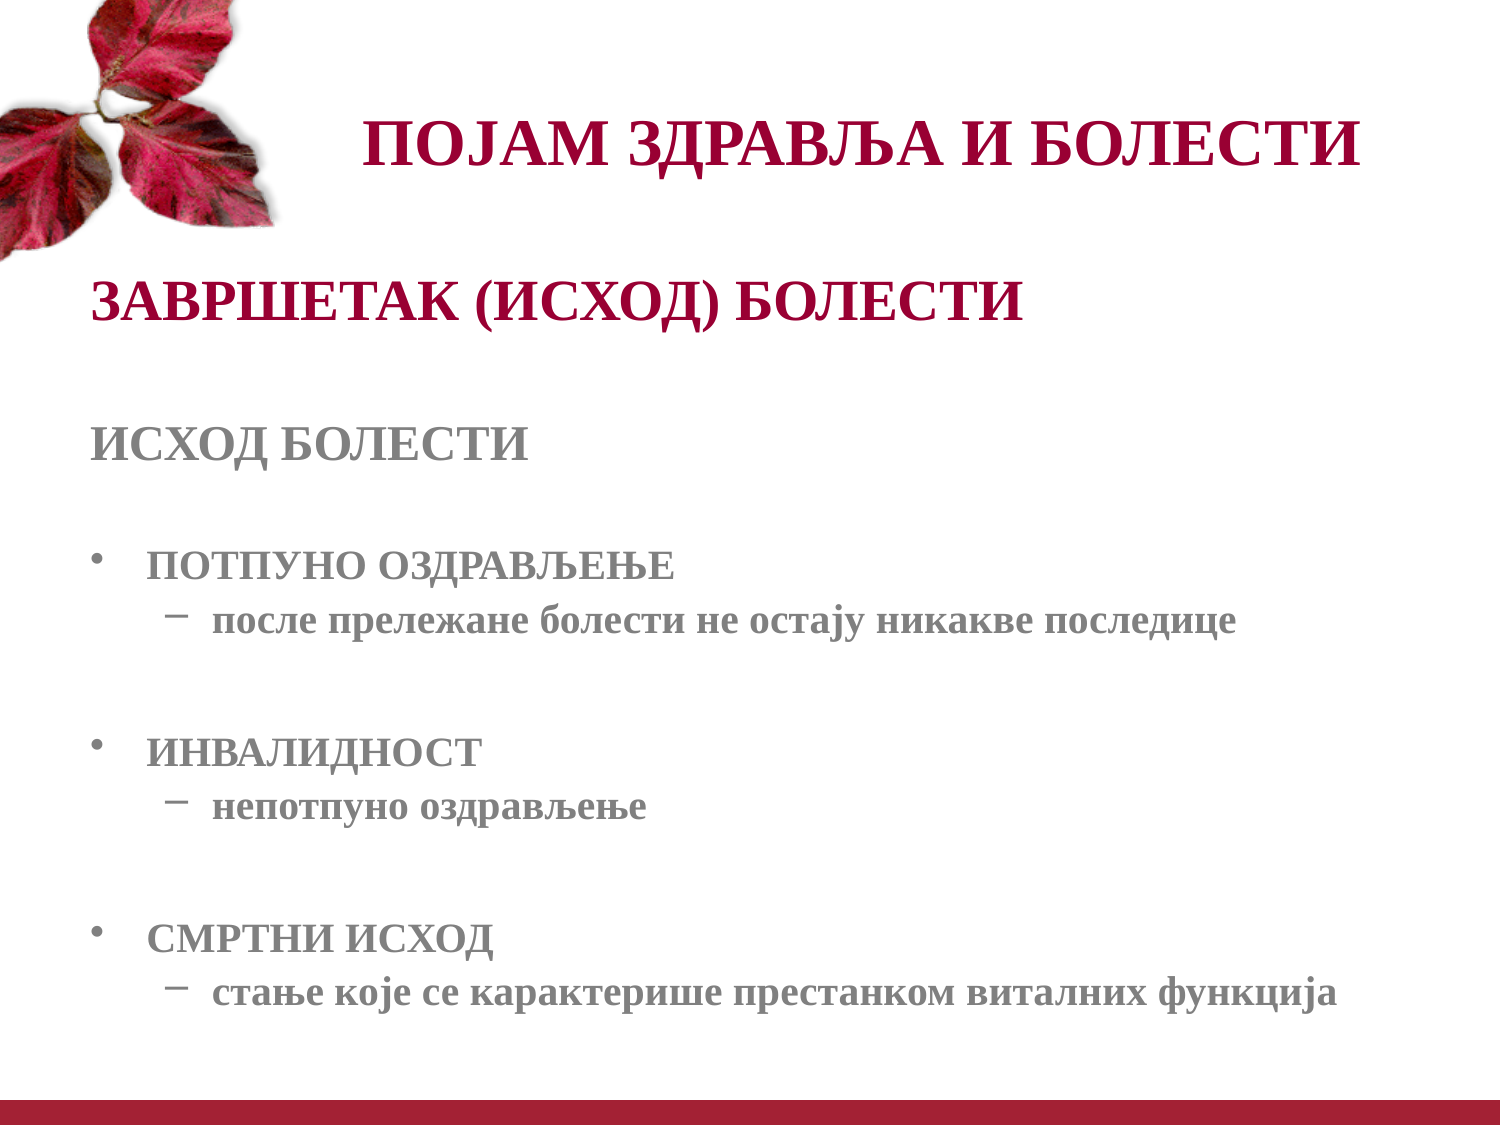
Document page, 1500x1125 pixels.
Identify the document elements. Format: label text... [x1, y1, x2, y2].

title ПОЈАМ ЗДРАВЉА И БОЛЕСТИ [289, 44, 1436, 233]
picture [0, 0, 295, 273]
list ЗАВРШЕТАК (ИСХОД) БОЛЕСТИ ИСХОД БОЛЕСТИ ПОТПУНО ОЗДРАВЉЕЊЕ после прележане болести не остају никакве последице ИНВАЛИДНОСТ непотпуно оздрављење СМРТНИ ИСХОД стање које се карактерише престанком виталних функција [74, 262, 1426, 1006]
